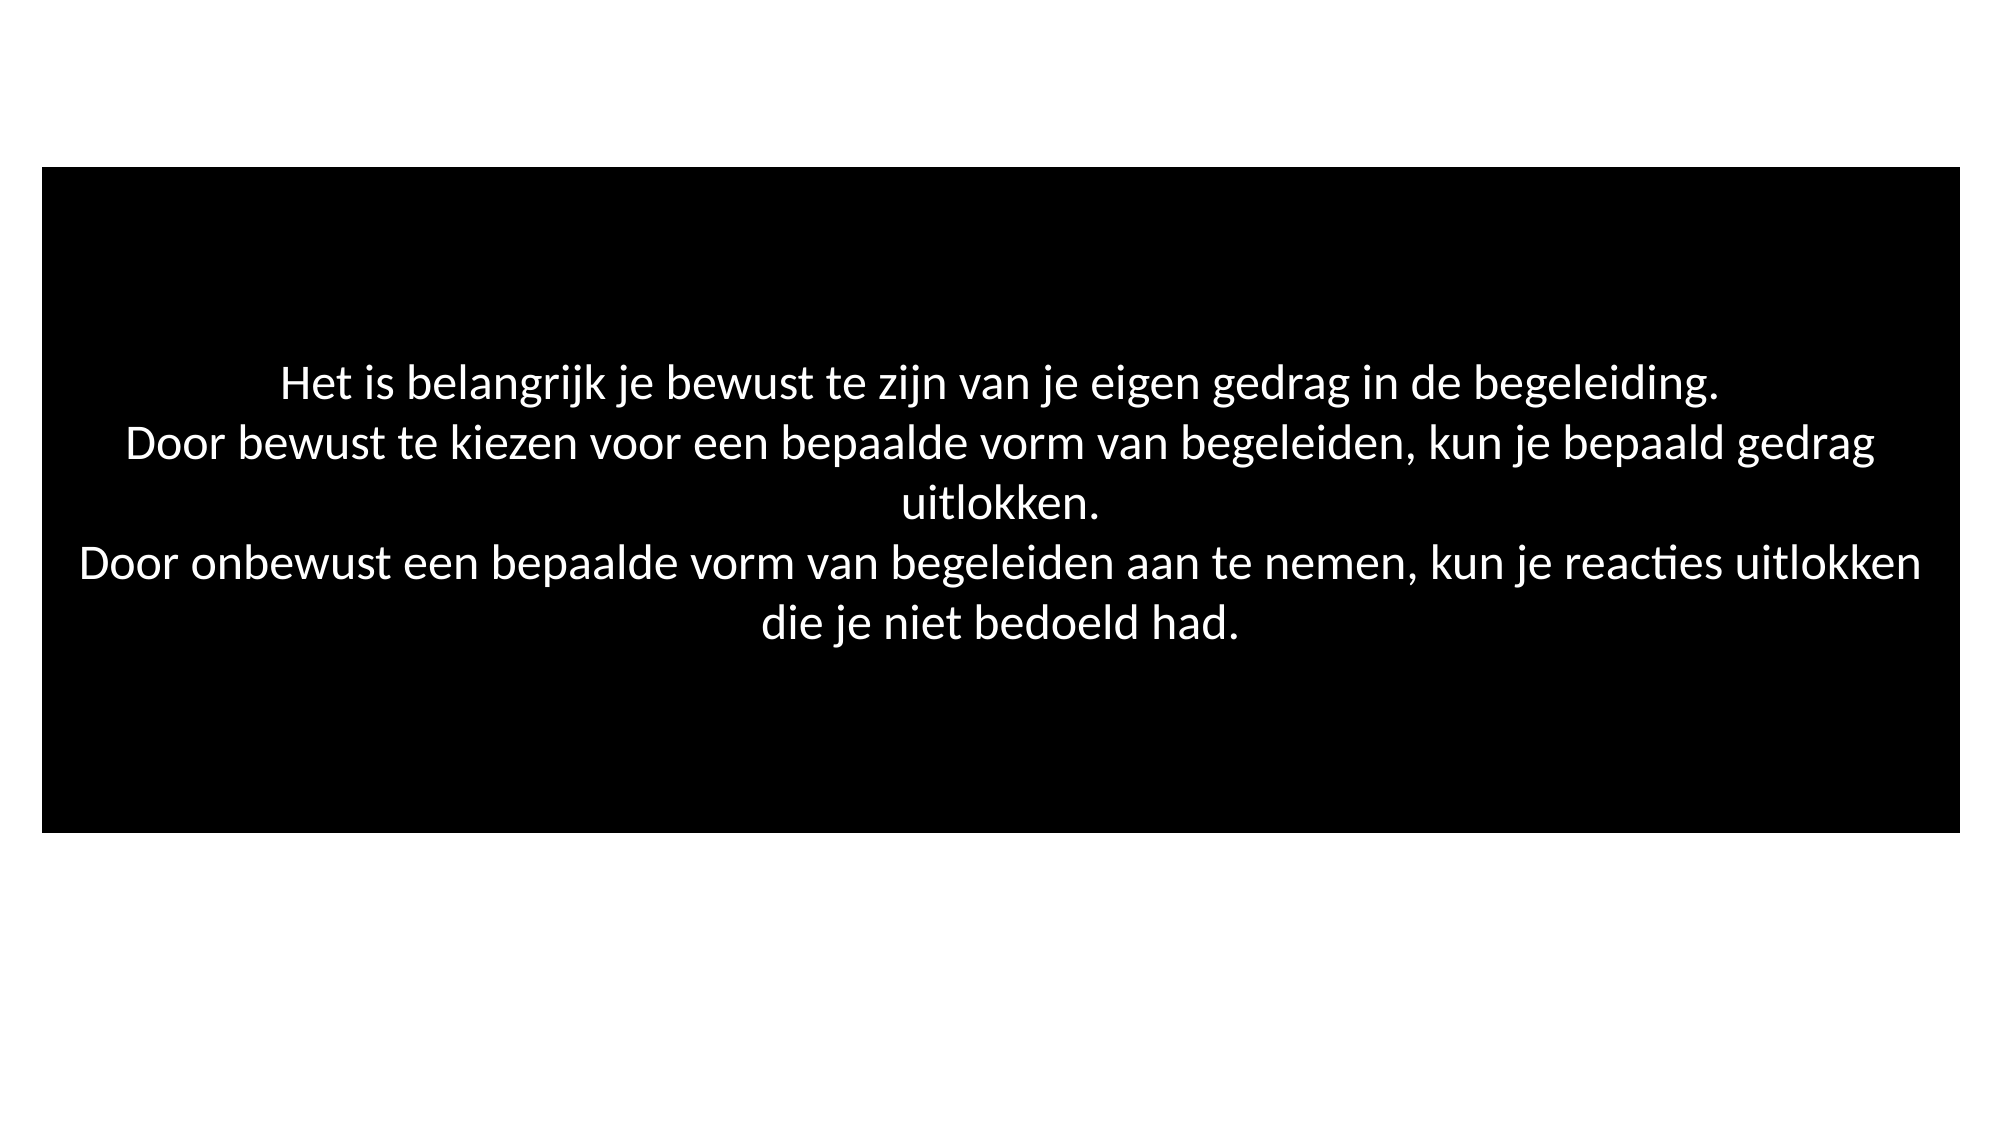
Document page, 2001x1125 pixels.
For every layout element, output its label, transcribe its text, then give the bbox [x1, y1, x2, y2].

text_box Het is belangrijk je bewust te zijn van je eigen gedrag in de begeleiding. Door bewust te kiezen voor een bepaalde vorm van begeleiden, kun je bepaald gedrag uitlokken. Door onbewust een bepaalde vorm van begeleiden aan te nemen, kun je reacties uitlokken die je niet bedoeld had. [42, 167, 1960, 833]
